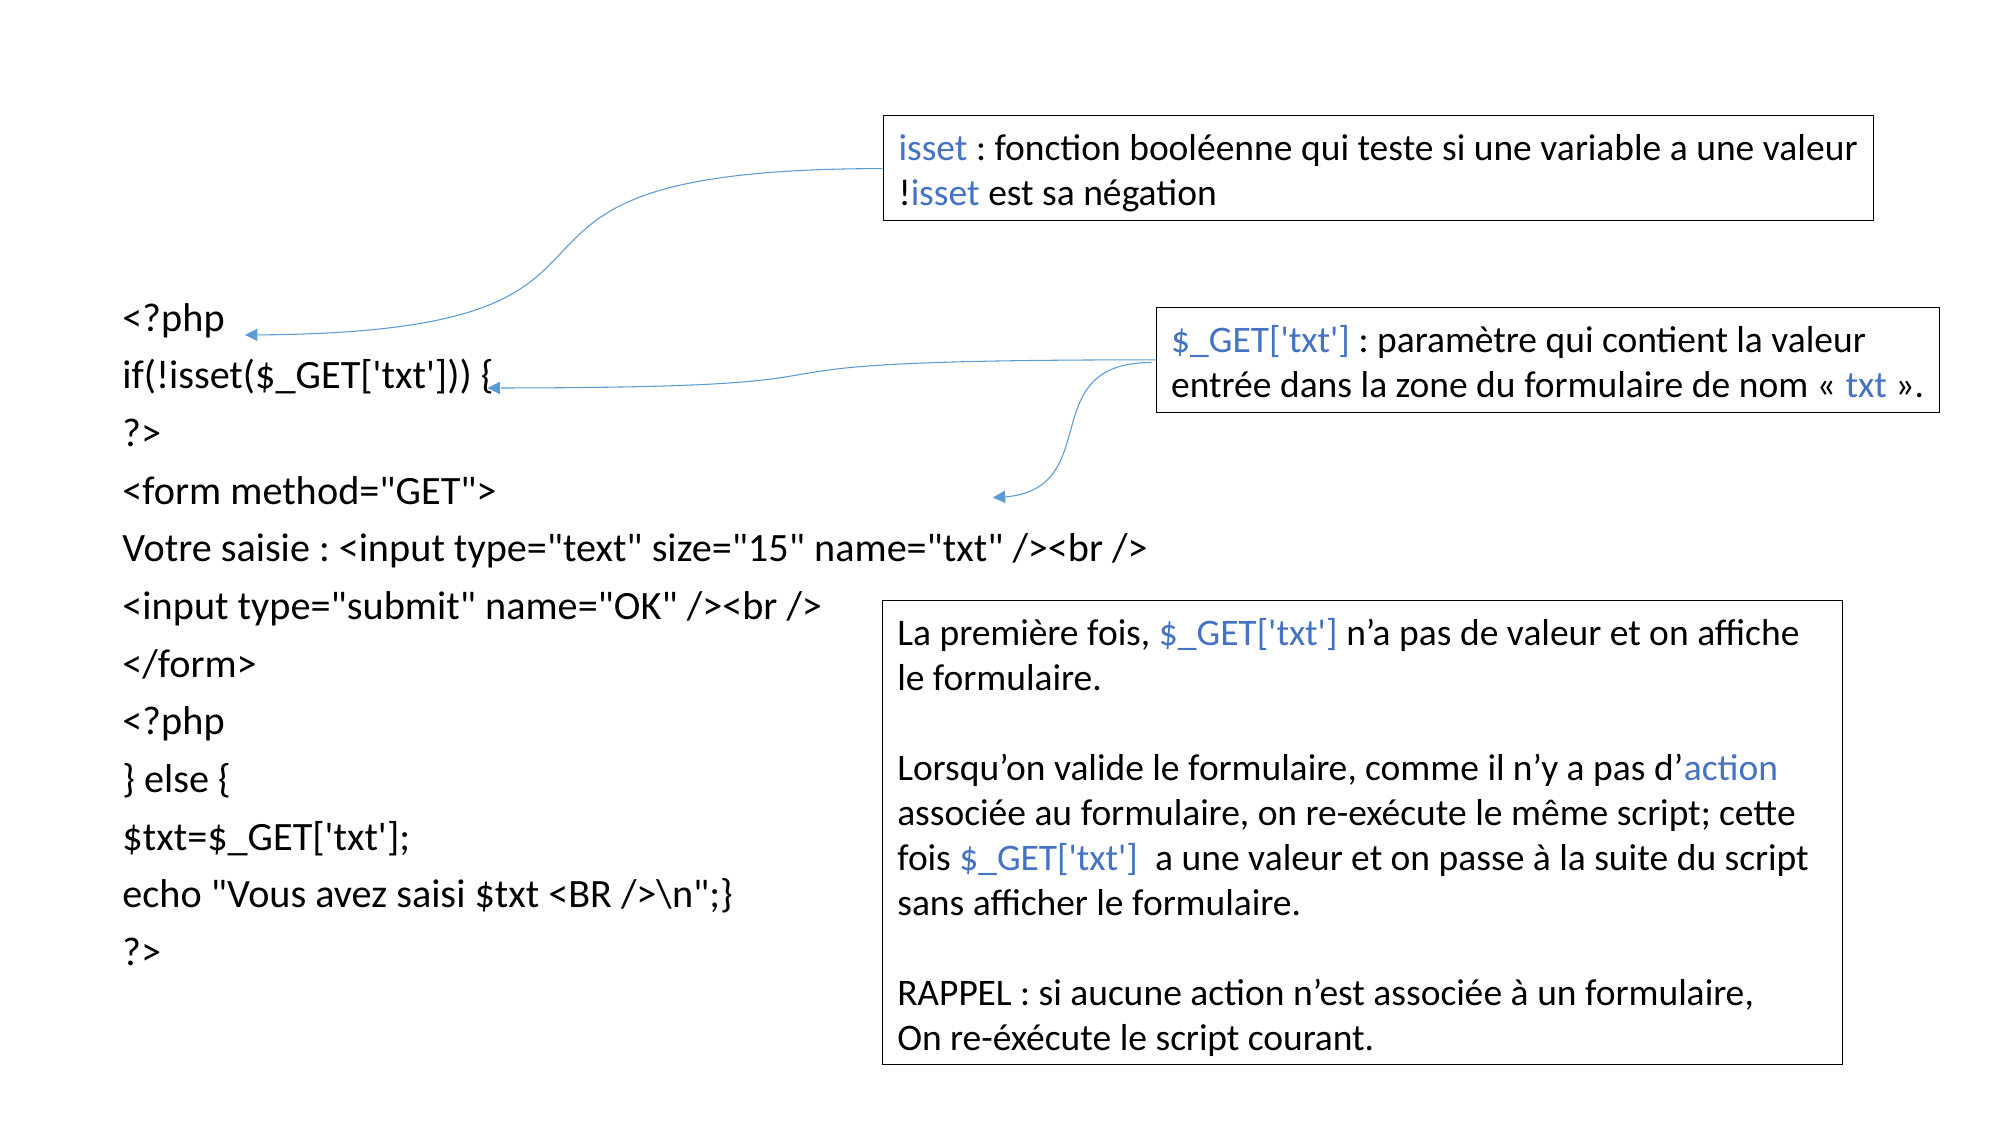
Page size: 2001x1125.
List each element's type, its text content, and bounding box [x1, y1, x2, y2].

text_box $_GET['txt'] : paramètre qui contient la valeur entrée dans la zone du formulaire de nom « txt ». [1156, 307, 1940, 413]
text_box isset : fonction booléenne qui teste si une variable a une valeur !isset est sa négation [883, 115, 1874, 221]
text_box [992, 388, 1152, 498]
text_box La première fois, $_GET['txt'] n’a pas de valeur et on affiche le formulaire. Lorsqu’on valide le formulaire, comme il n’y a pas d’action associée au formulaire, on re-exécute le même script; cette fois $_GET['txt'] a une valeur et on passe à la suite du script sans afficher le formulaire. RAPPEL : si aucune action n’est associée à un formulaire, On re-éxécute le script courant. [882, 600, 1843, 1065]
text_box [487, 360, 1152, 388]
list <?php if(!isset($_GET['txt'])) { ?> <form method="GET"> Votre saisie : <input type="text" size="15" name="txt" /><br /> <input type="submit" name="OK" /><br /> </form> <?php } else { $txt=$_GET['txt']; echo "Vous avez saisi $txt <BR />\n";} ?> [107, 168, 1220, 984]
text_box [244, 168, 883, 335]
